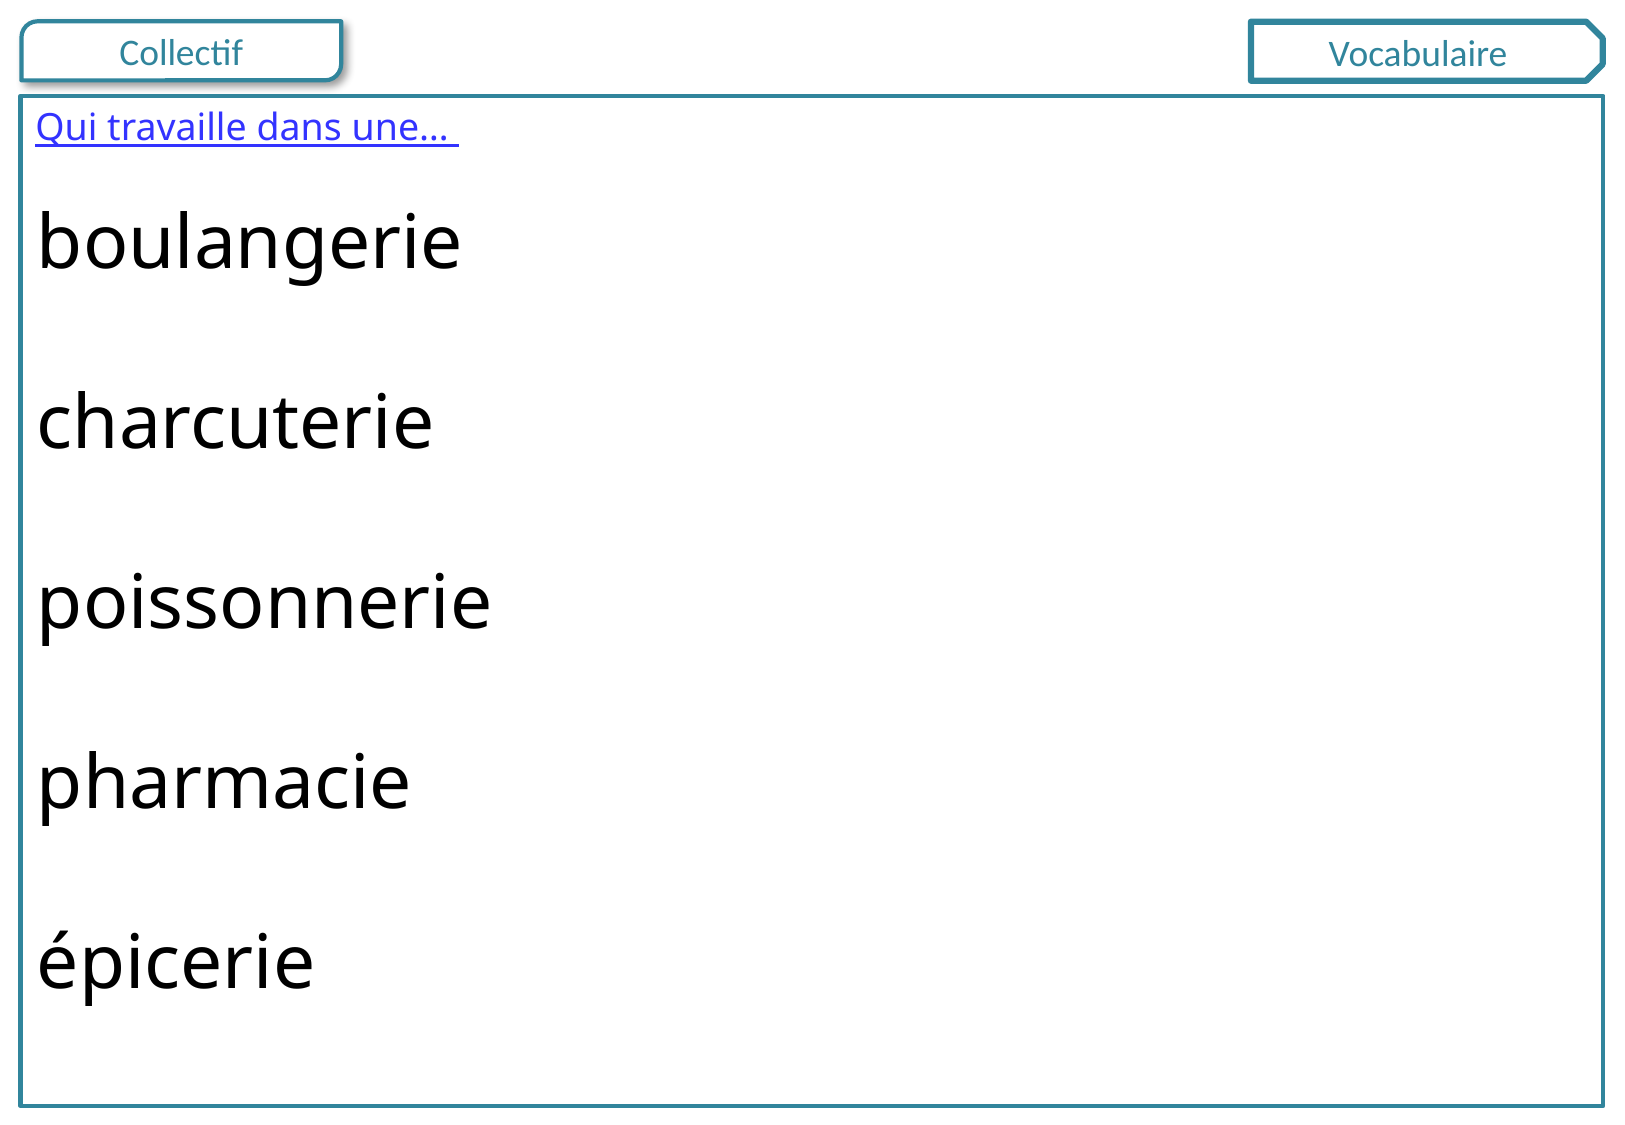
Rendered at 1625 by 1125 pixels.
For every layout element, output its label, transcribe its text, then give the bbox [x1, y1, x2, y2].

list boulangerie charcuterie poissonnerie pharmacie épicerie [22, 95, 1604, 1018]
list Vocabulaire [1251, 21, 1585, 81]
list Qui travaille dans une… [18, 94, 1605, 1108]
